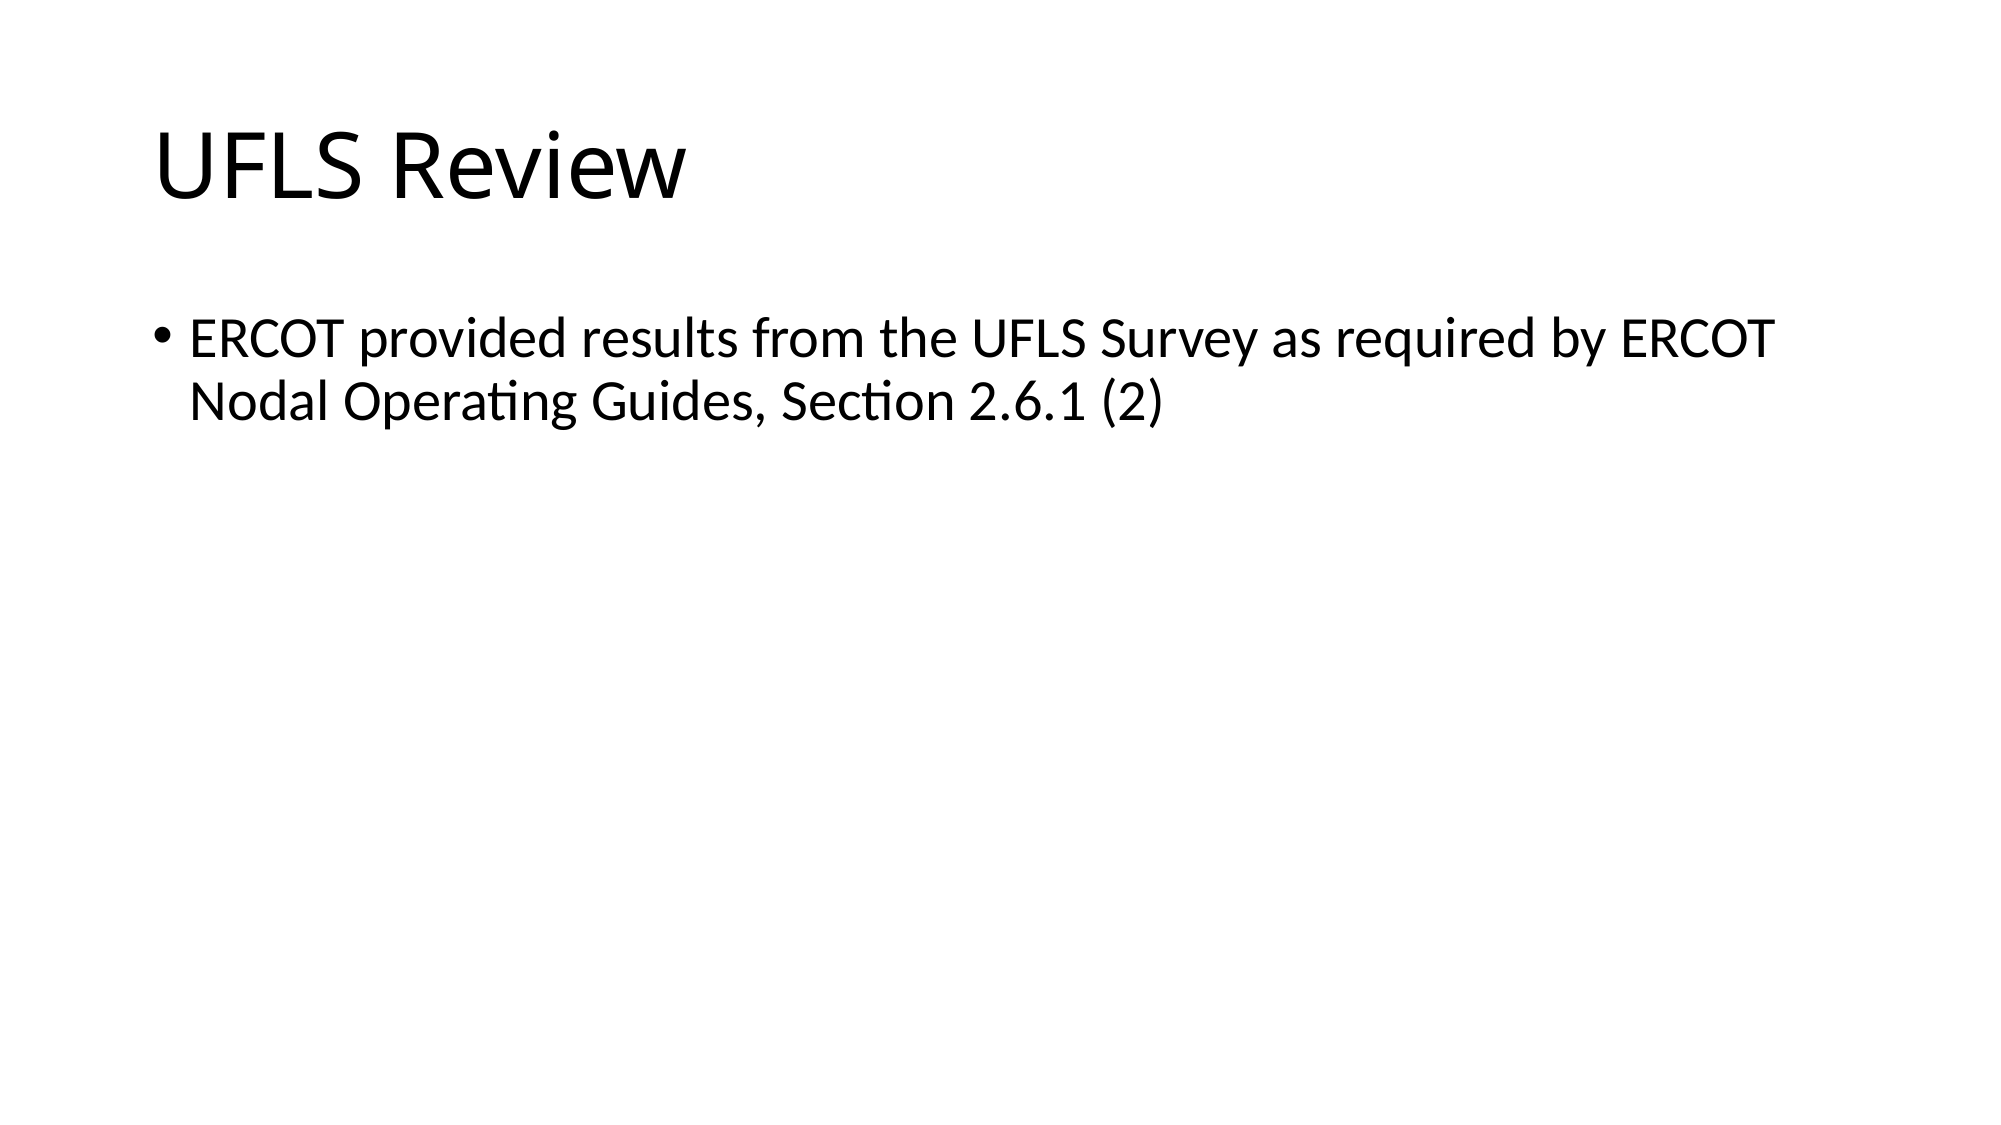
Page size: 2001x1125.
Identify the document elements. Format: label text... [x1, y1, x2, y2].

title UFLS Review [137, 59, 1863, 278]
list ERCOT provided results from the UFLS Survey as required by ERCOT Nodal Operating Guides, Section 2.6.1 (2) [137, 299, 1863, 1014]
